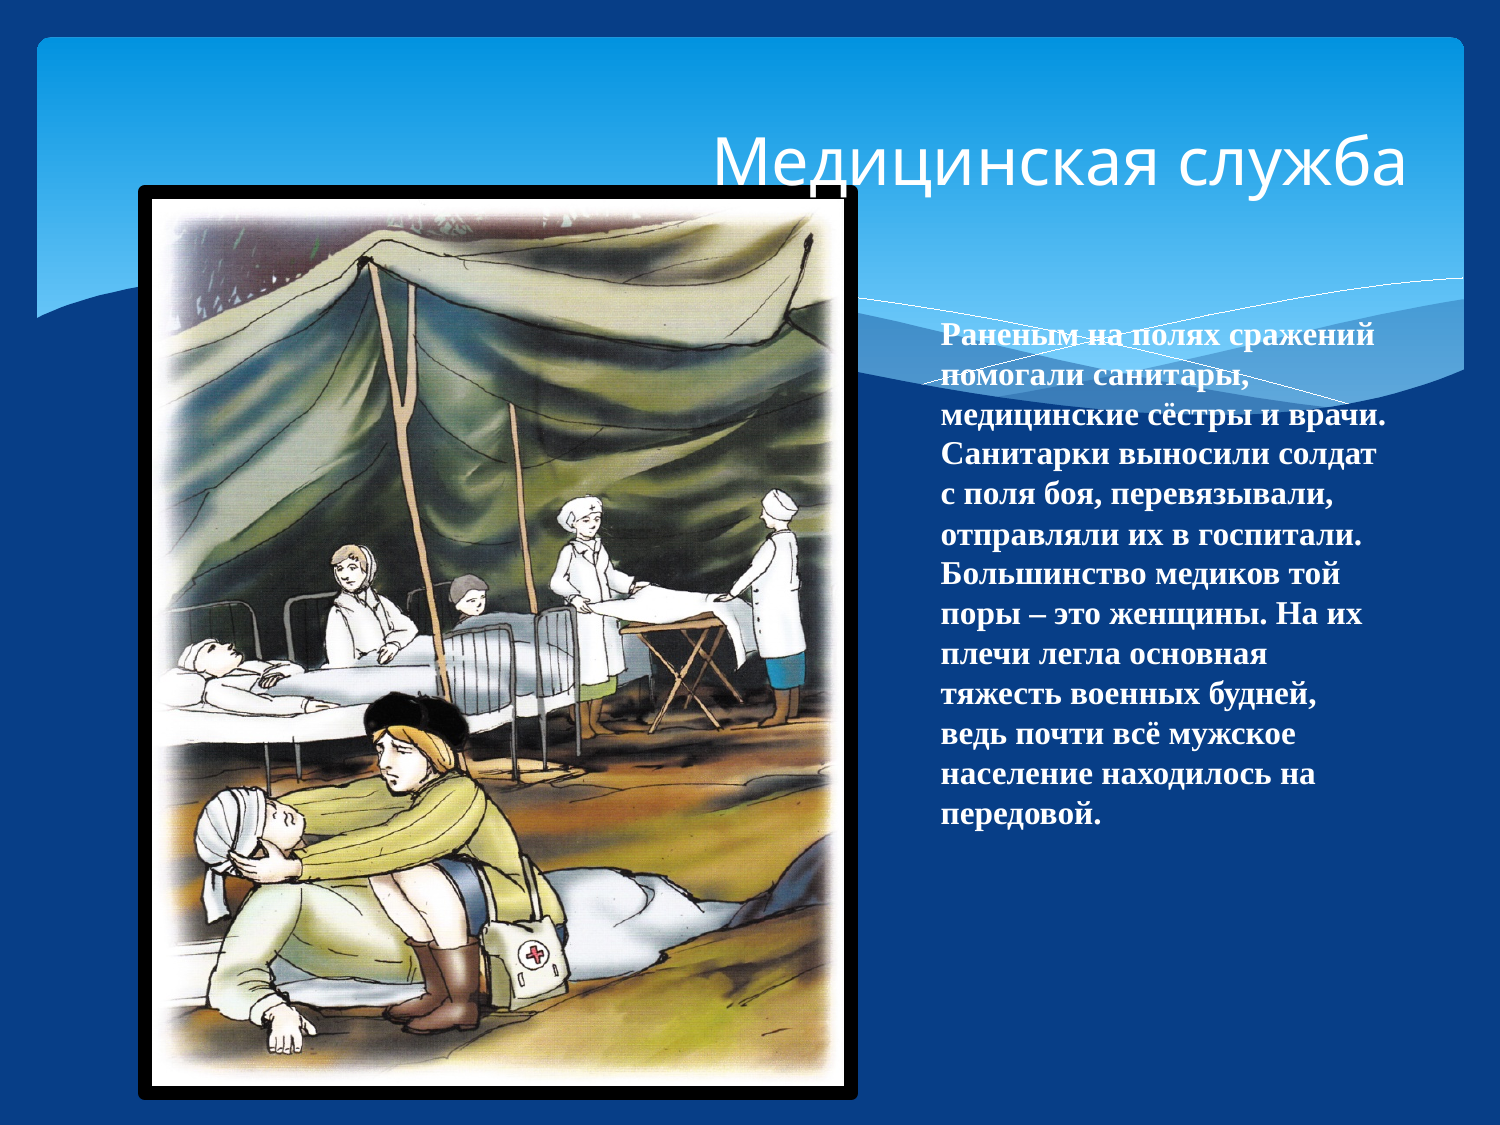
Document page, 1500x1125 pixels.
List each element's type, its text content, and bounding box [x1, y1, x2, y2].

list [152, 198, 844, 1086]
title Медицинская служба [75, 55, 1425, 261]
text_box Раненым на полях сражений помогали санитары, медицинские сёстры и врачи. Санитарки выносили солдат с поля боя, перевязывали, отправляли их в госпитали. Большинство медиков той поры – это женщины. На их плечи легла основная тяжесть военных будней, ведь почти всё мужское население находилось на передовой. [925, 304, 1405, 839]
